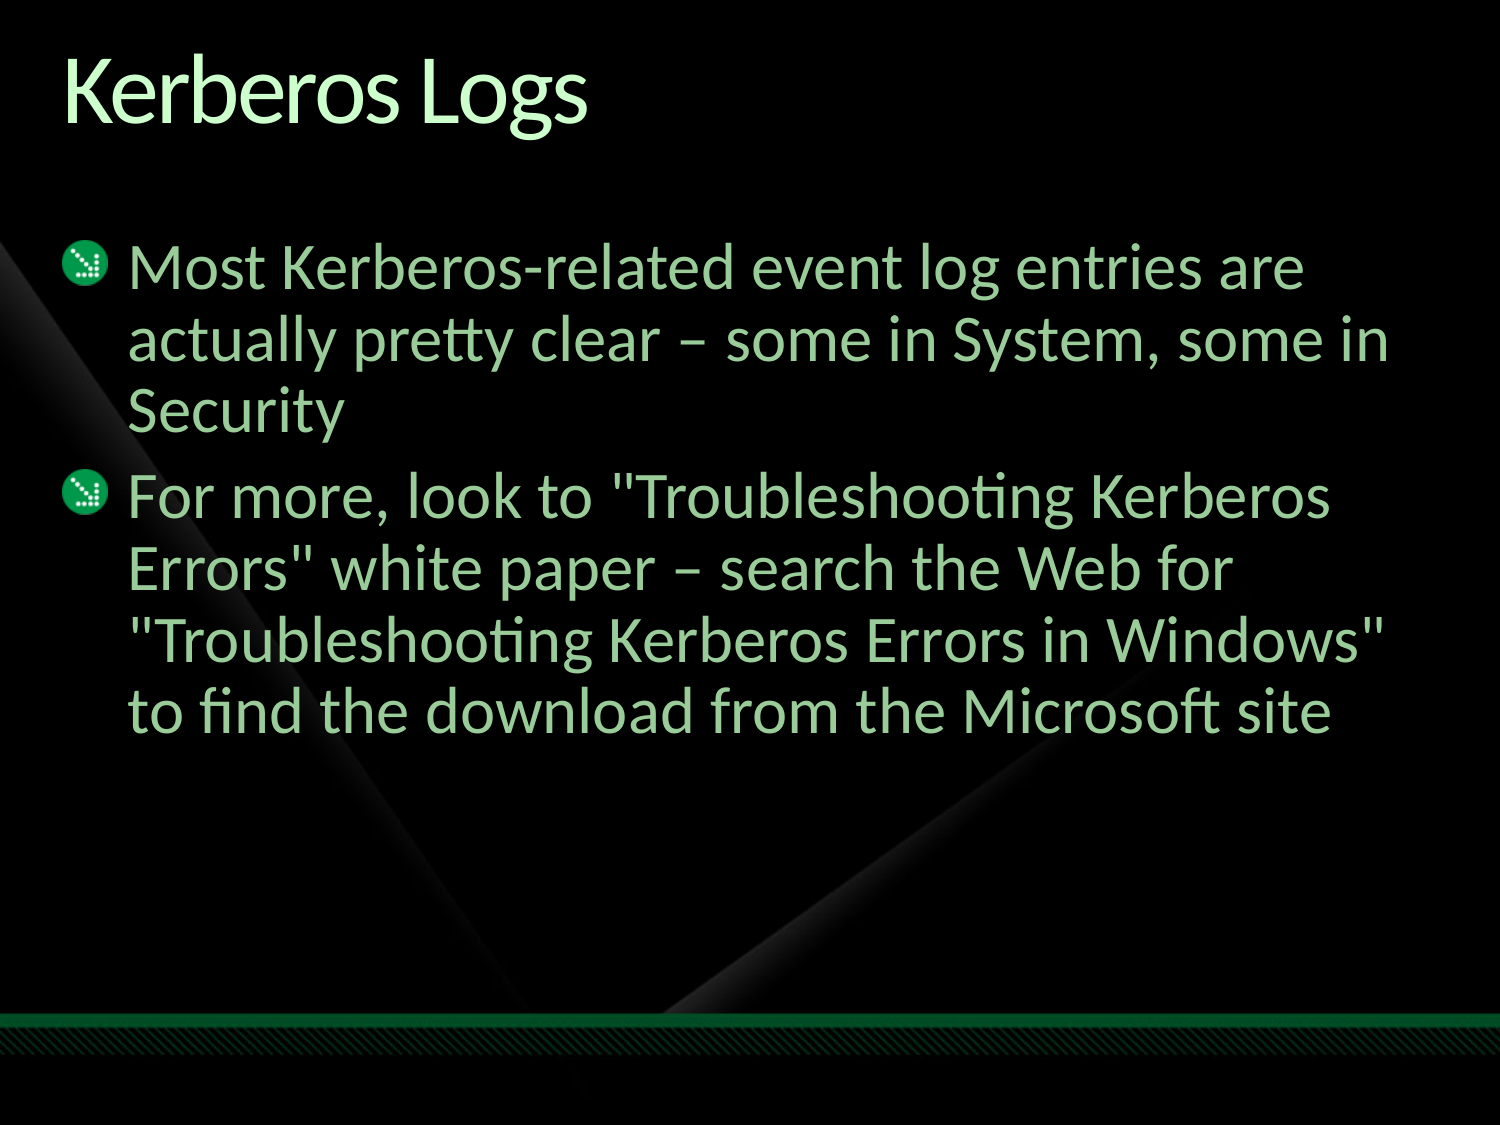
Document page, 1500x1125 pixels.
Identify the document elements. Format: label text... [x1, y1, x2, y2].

list Most Kerberos-related event log entries are actually pretty clear – some in System, some in Security For more, look to "Troubleshooting Kerberos Errors" white paper – search the Web for "Troubleshooting Kerberos Errors in Windows" to find the download from the Microsoft site [62, 231, 1438, 595]
title Kerberos Logs [62, 37, 1438, 147]
picture [0, 0, 1500, 1125]
